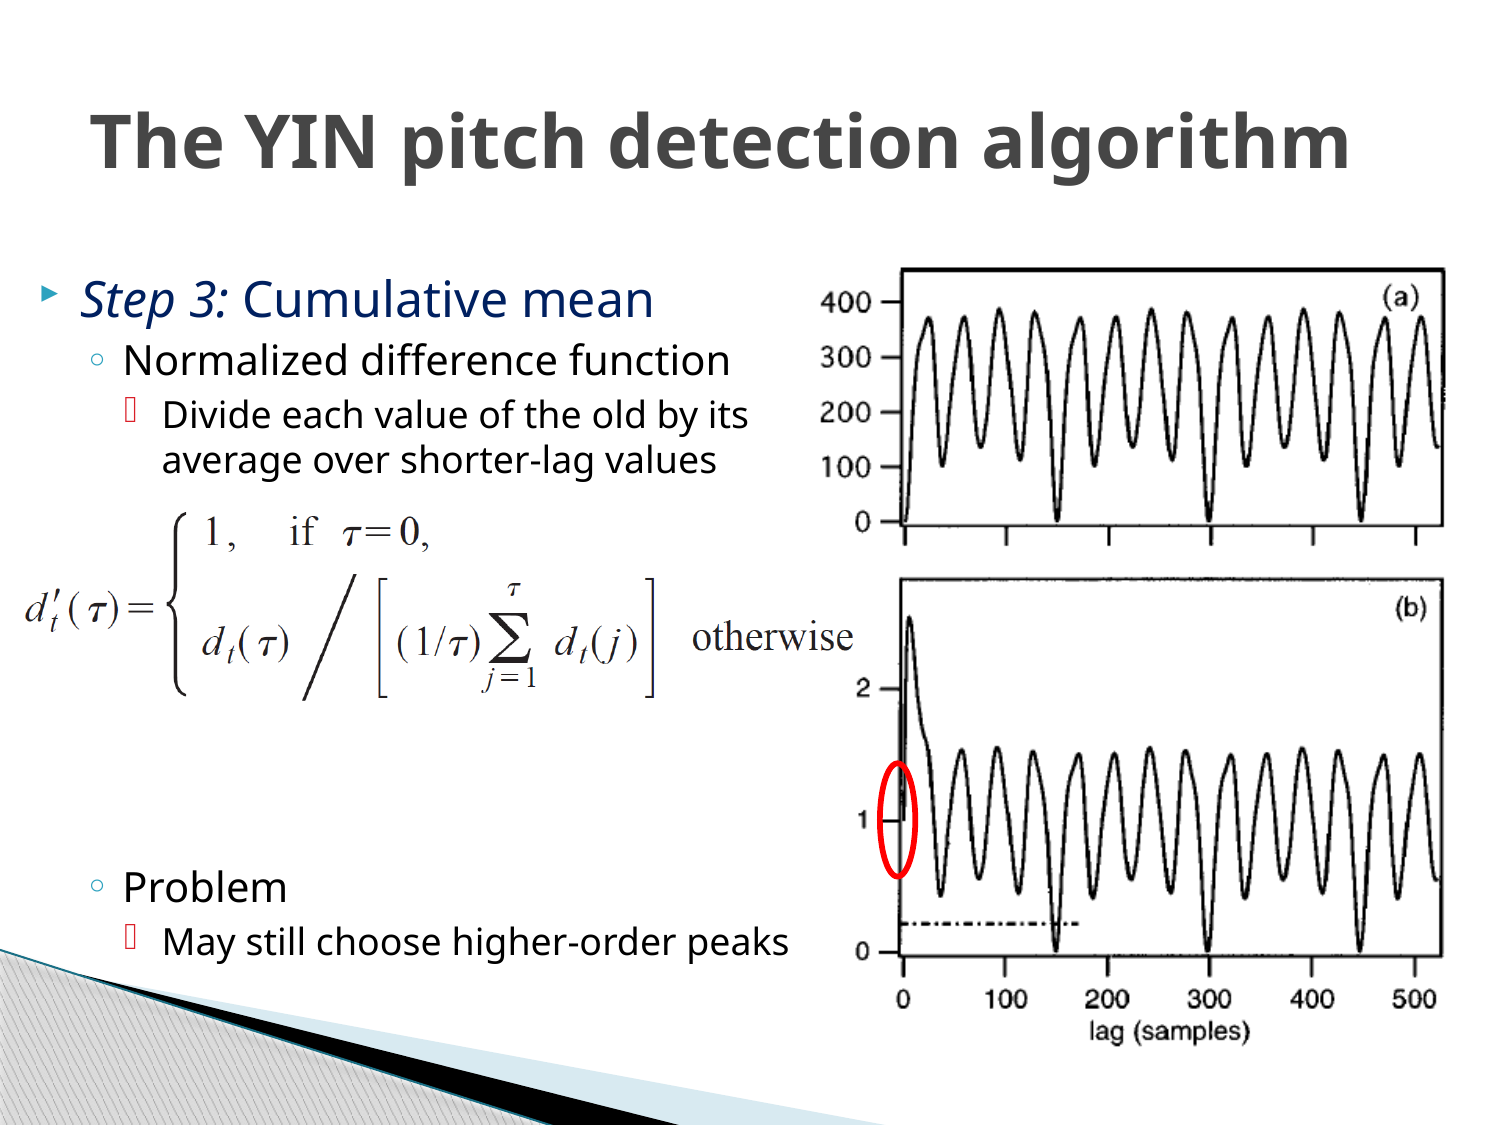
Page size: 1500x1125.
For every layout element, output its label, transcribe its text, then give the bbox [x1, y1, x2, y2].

title The YIN pitch detection algorithm [75, 45, 1425, 233]
list Step 3: Cumulative mean Normalized difference function Divide each value of the old by its average over shorter-lag values Problem May still choose higher-order peaks [5, 259, 806, 1071]
picture [14, 249, 1452, 1059]
